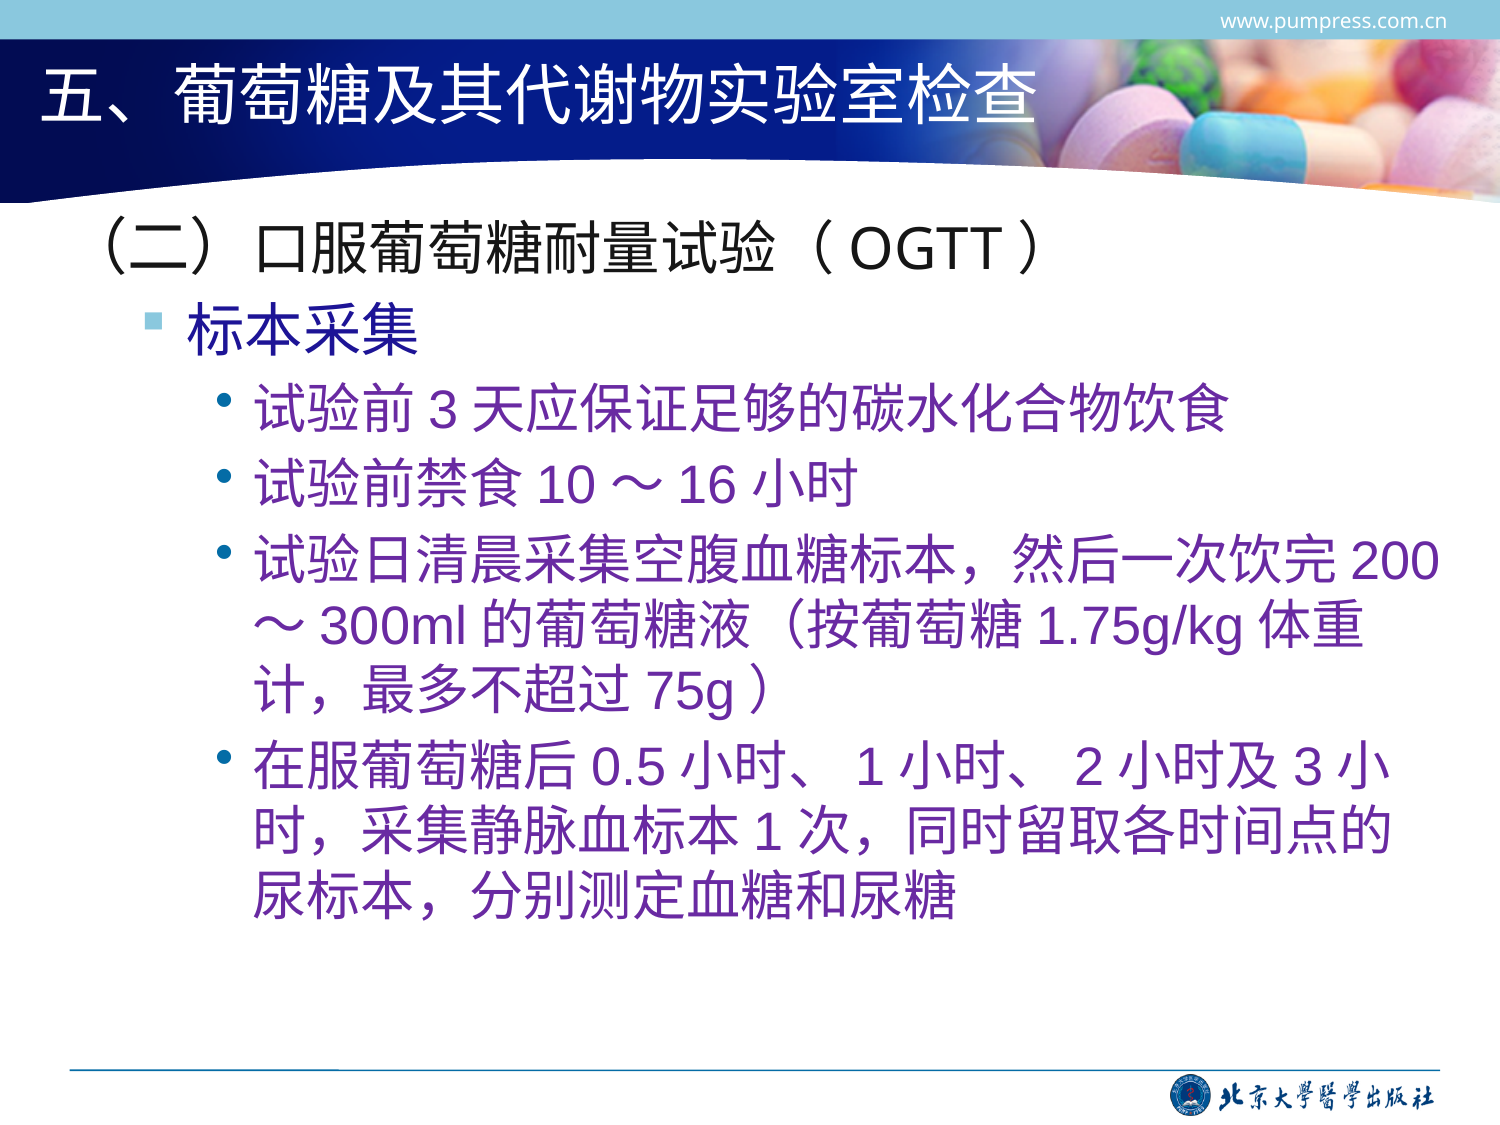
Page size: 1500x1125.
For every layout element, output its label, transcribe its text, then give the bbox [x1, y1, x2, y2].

picture [1170, 1074, 1436, 1118]
picture [0, 40, 1500, 203]
slide_number www.pumpress.com.cn [1024, 0, 1463, 38]
list （二）口服葡萄糖耐量试验（OGTT） 标本采集 试验前3天应保证足够的碳水化合物饮食 试验前禁食10～16小时 试验日清晨采集空腹血糖标本，然后一次饮完200～300ml的葡萄糖液（按葡萄糖1.75g/kg体重计，最多不超过75g） 在服葡萄糖后0.5小时、1小时、2小时及3小时，采集静脉血标本1次，同时留取各时间点的尿标本，分别测定血糖和尿糖 [49, 198, 1463, 1026]
title 五、葡萄糖及其代谢物实验室检查 [23, 46, 1349, 140]
